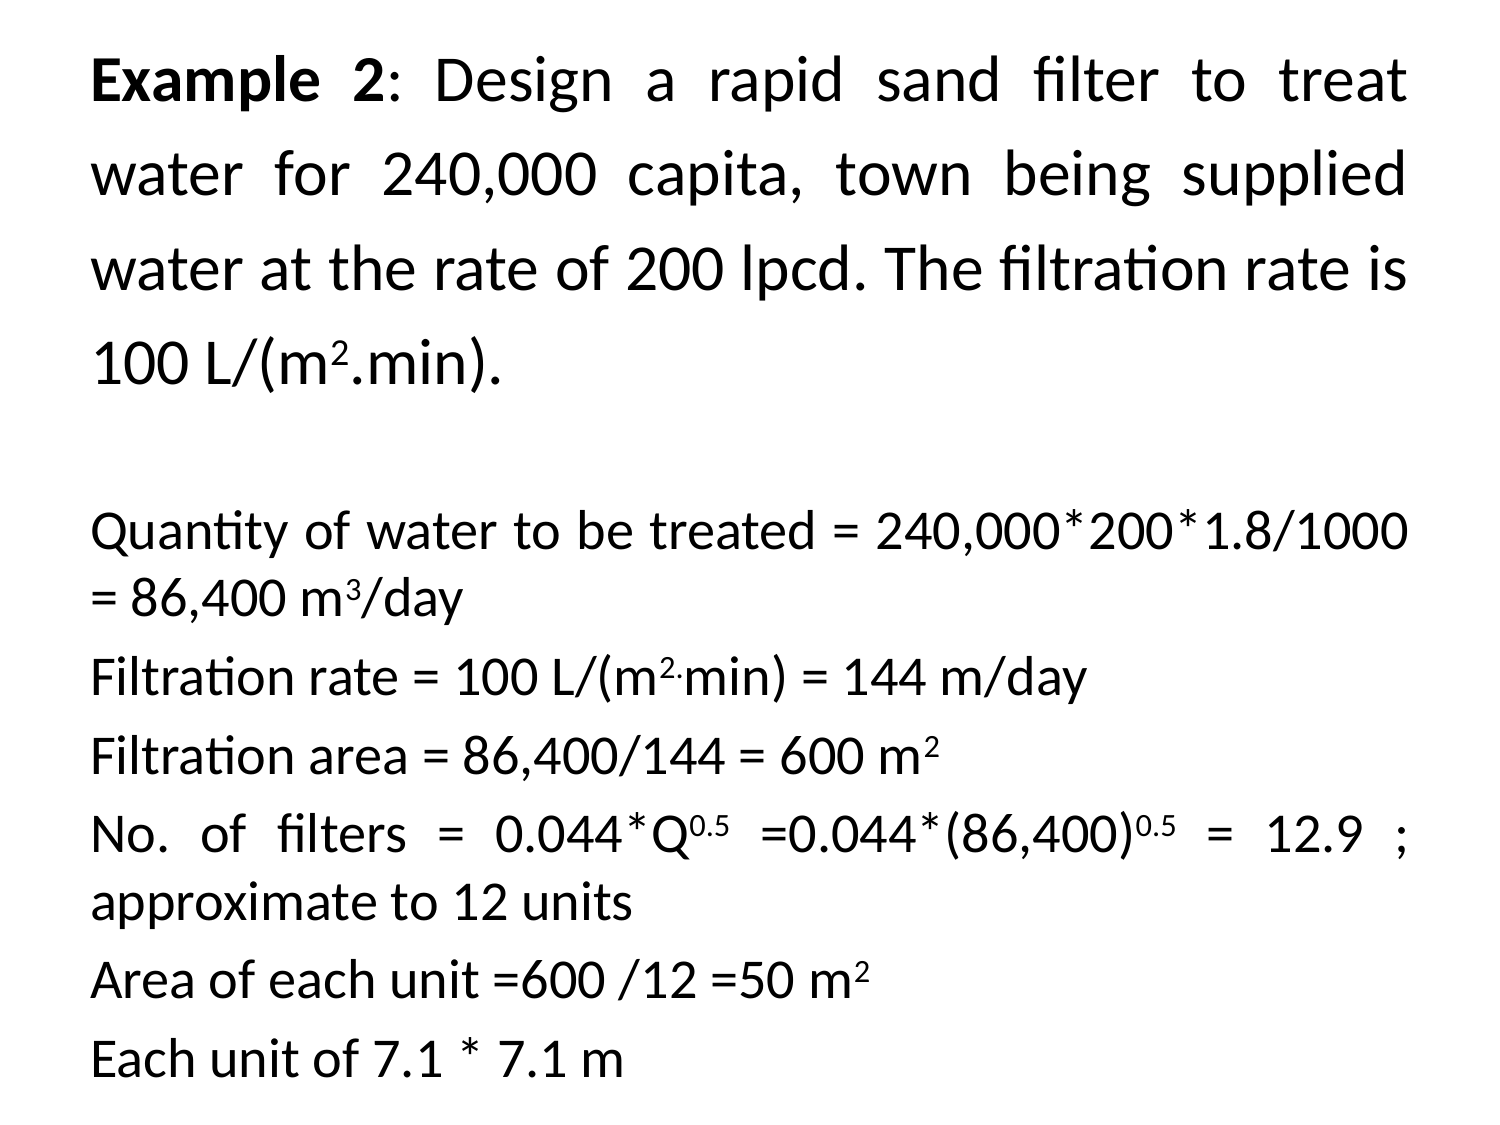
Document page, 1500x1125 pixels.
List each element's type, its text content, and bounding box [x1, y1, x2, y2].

list Example 2: Design a rapid sand filter to treat water for 240,000 capita, town being supplied water at the rate of 200 lpcd. The filtration rate is 100 L/(m2.min). Quantity of water to be treated = 240,000*200*1.8/1000 = 86,400 m3/day Filtration rate = 100 L/(m2.min) = 144 m/day Filtration area = 86,400/144 = 600 m2 No. of filters = 0.044*Q0.5 =0.044*(86,400)0.5 = 12.9 ; approximate to 12 units Area of each unit =600 /12 =50 m2 Each unit of 7.1 * 7.1 m [75, 12, 1425, 1100]
